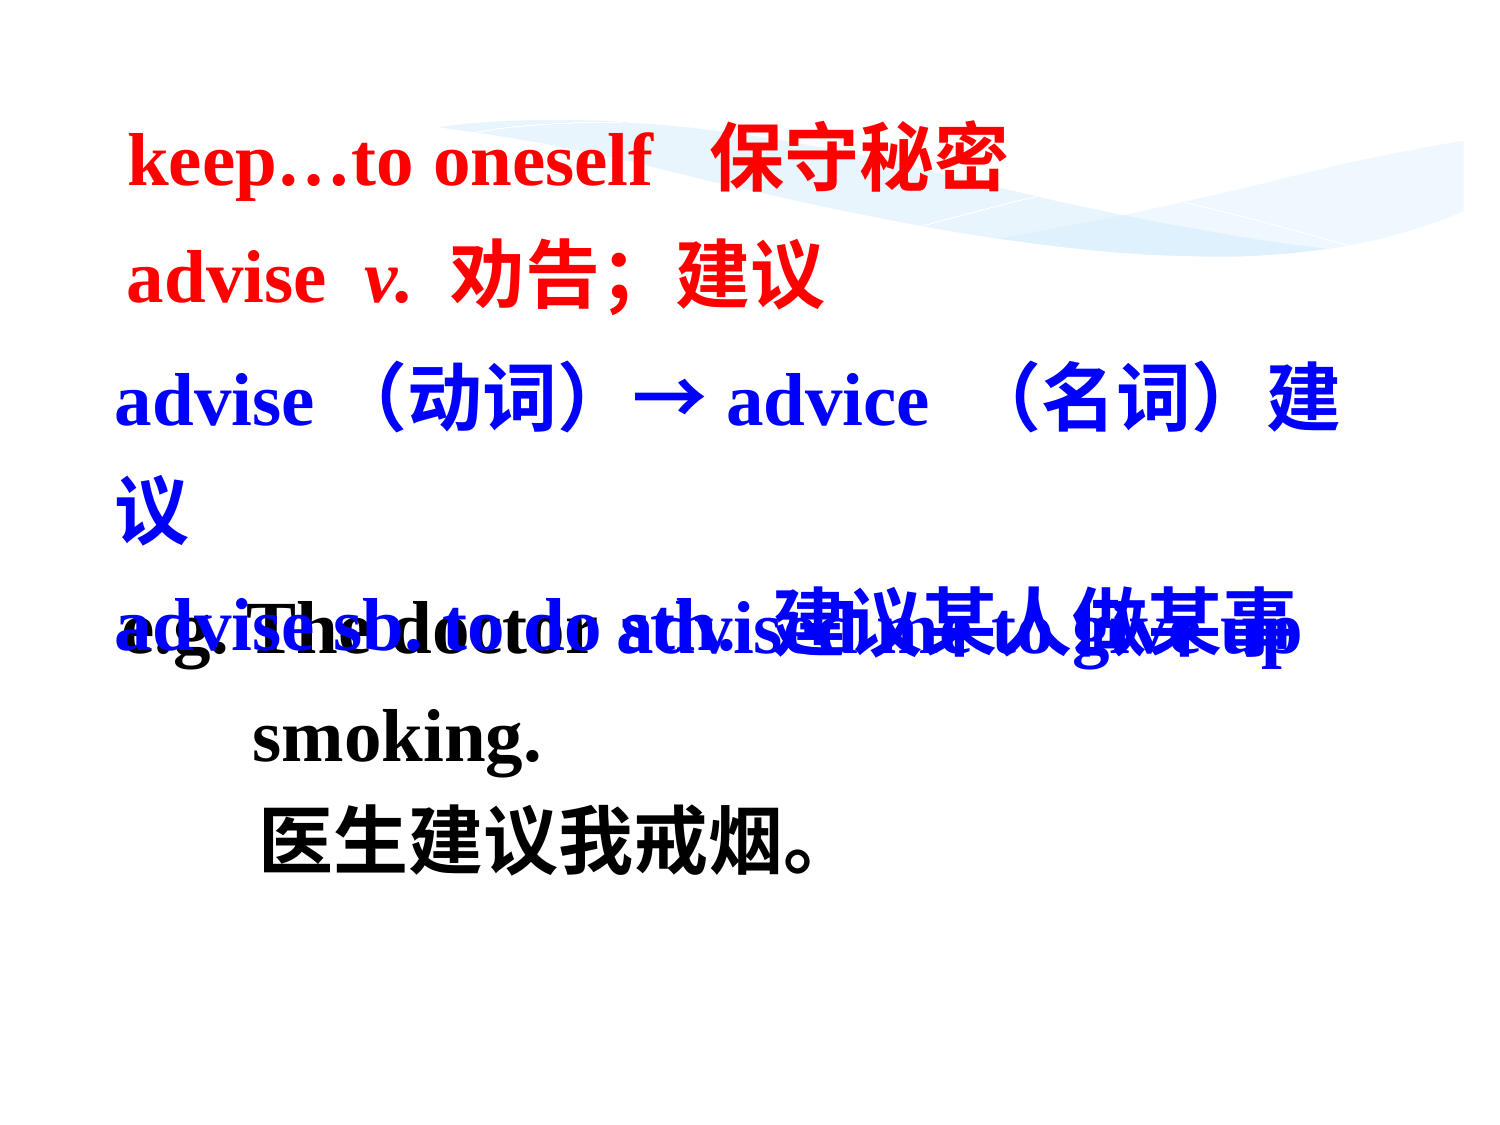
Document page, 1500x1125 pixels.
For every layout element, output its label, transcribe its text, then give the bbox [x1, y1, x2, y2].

text_box e.g. The doctor advised me to give up smoking. 医生建议我戒烟。 [106, 674, 1376, 892]
text_box advise v. 劝告；建议 [112, 219, 892, 320]
text_box advise（动词）→advice （名词）建议 advise sb. to do sth. 建议某人做某事 [100, 320, 1412, 674]
text_box keep…to oneself 保守秘密 [112, 84, 1294, 208]
